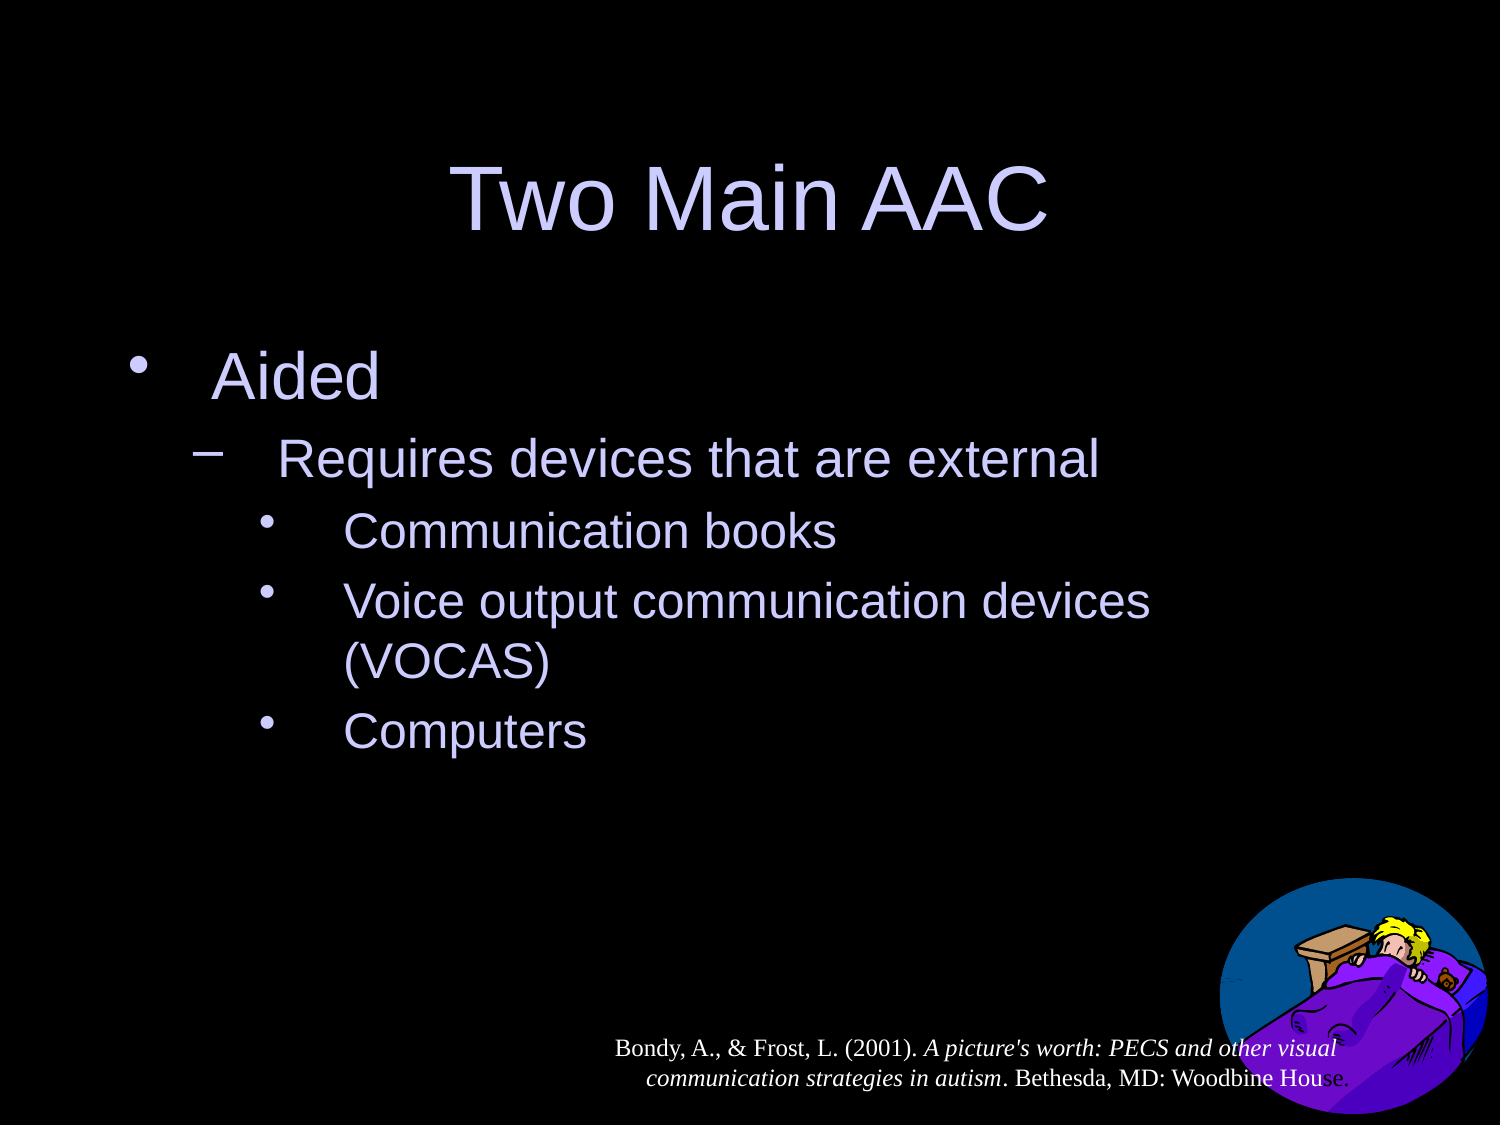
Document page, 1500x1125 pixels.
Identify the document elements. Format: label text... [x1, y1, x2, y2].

list Aided Requires devices that are external Communication books Voice output communication devices (VOCAS) Computers [112, 324, 1388, 1001]
text_box Bondy, A., & Frost, L. (2001). A picture's worth: PECS and other visual communication strategies in autism. Bethesda, MD: Woodbine House. [599, 1024, 1201, 1099]
picture [1206, 866, 1500, 1125]
title Two Main AAC [112, 99, 1388, 288]
